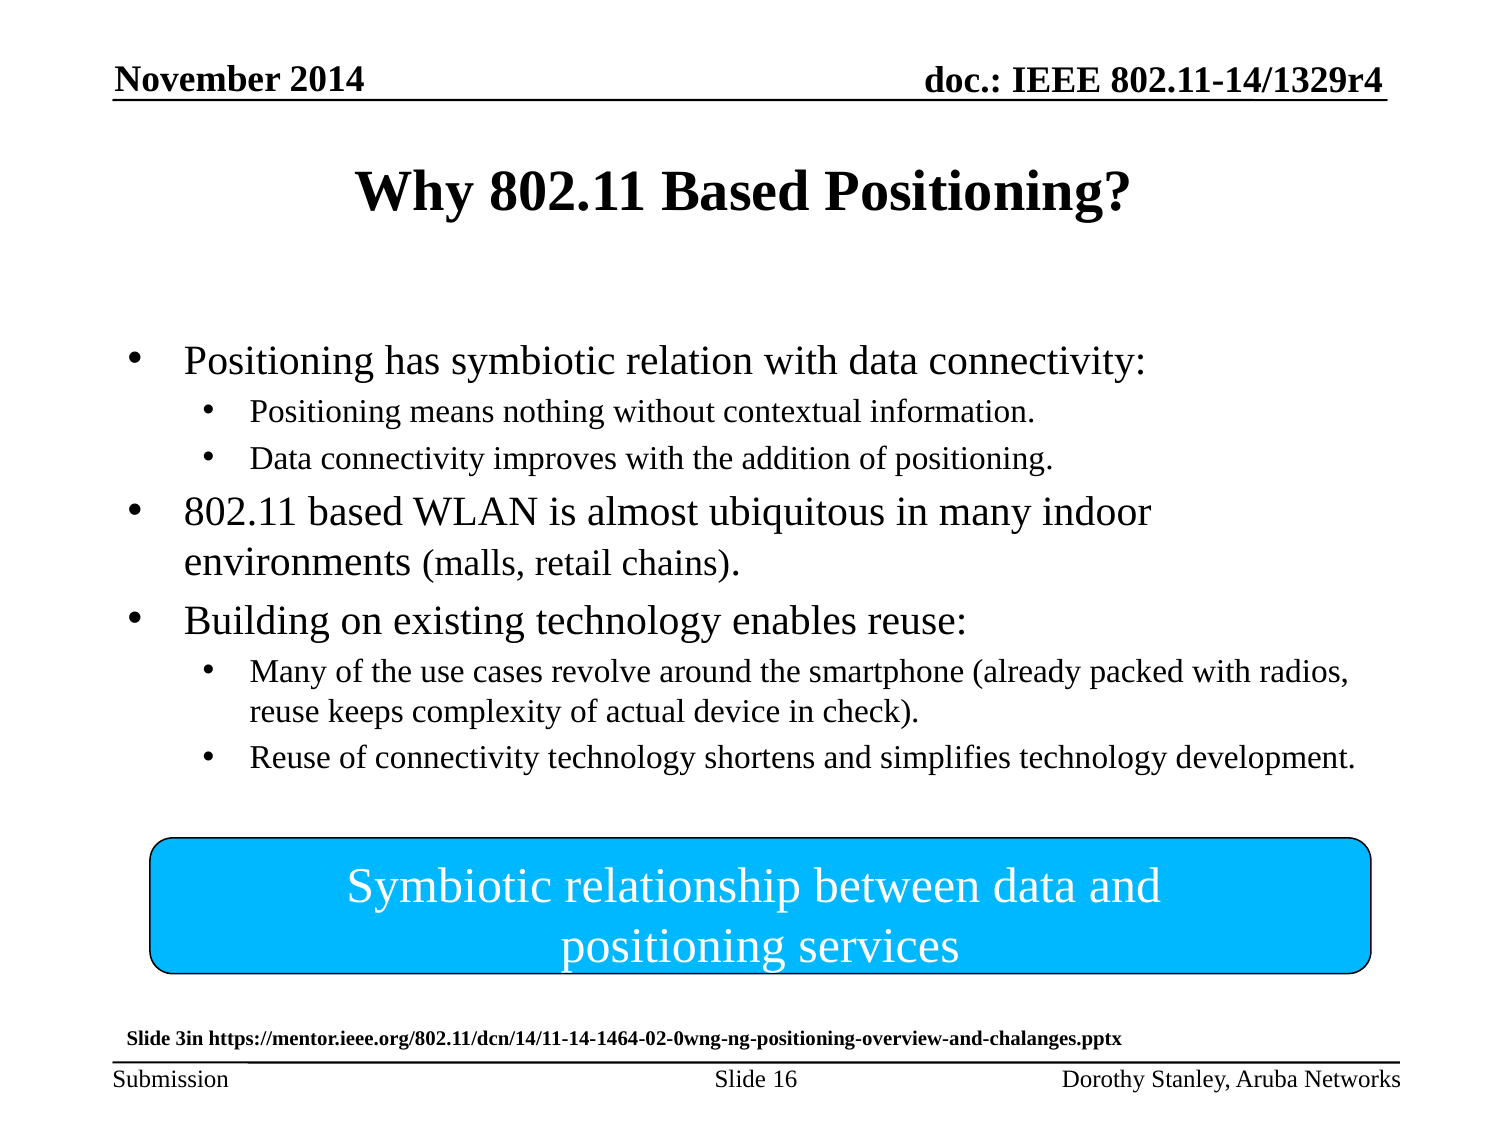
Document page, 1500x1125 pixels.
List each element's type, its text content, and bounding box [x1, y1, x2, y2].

text_box Symbiotic relationship between data and positioning services [149, 837, 1371, 974]
text_box Slide 3in https://mentor.ieee.org/802.11/dcn/14/11-14-1464-02-0wng-ng-positioning-overview-and-chalanges.pptx [111, 1017, 1138, 1057]
title Why 802.11 Based Positioning? [35, 112, 1453, 263]
slide_number Slide 16 [712, 1061, 800, 1123]
list Positioning has symbiotic relation with data connectivity: Positioning means nothing without contextual information. Data connectivity improves with the addition of positioning. 802.11 based WLAN is almost ubiquitous in many indoor environments (malls, retail chains). Building on existing technology enables reuse: Many of the use cases revolve around the smartphone (already packed with radios, reuse keeps complexity of actual device in check). Reuse of connectivity technology shortens and simplifies technology development. [112, 324, 1388, 1000]
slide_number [114, 54, 423, 100]
footer Dorothy Stanley, Aruba Networks [878, 1061, 1402, 1093]
